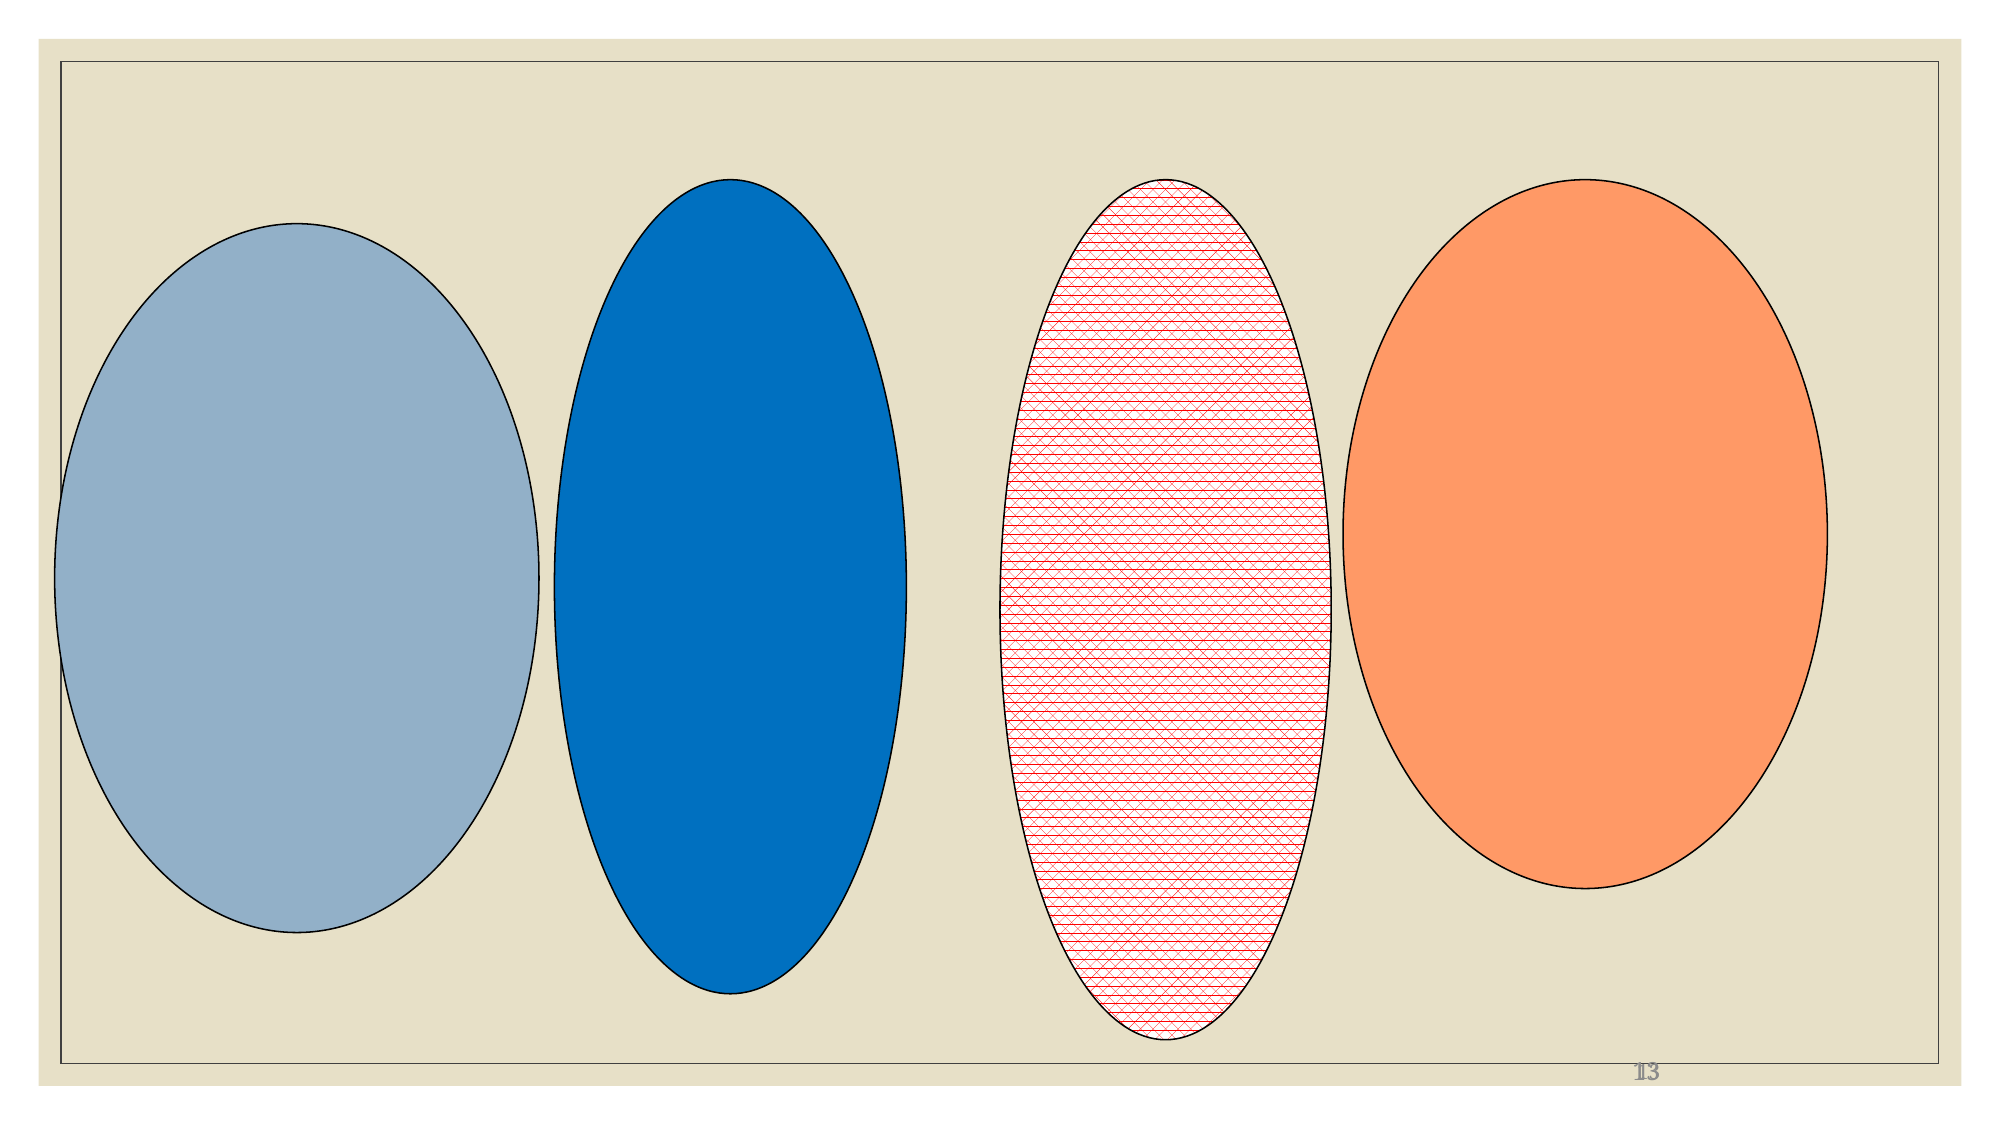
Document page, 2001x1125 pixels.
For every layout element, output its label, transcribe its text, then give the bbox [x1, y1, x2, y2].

text_box 13 [1325, 1042, 1675, 1103]
text_box [1343, 179, 1828, 889]
text_box [54, 223, 539, 933]
text_box [554, 179, 907, 994]
text_box [999, 179, 1332, 1040]
